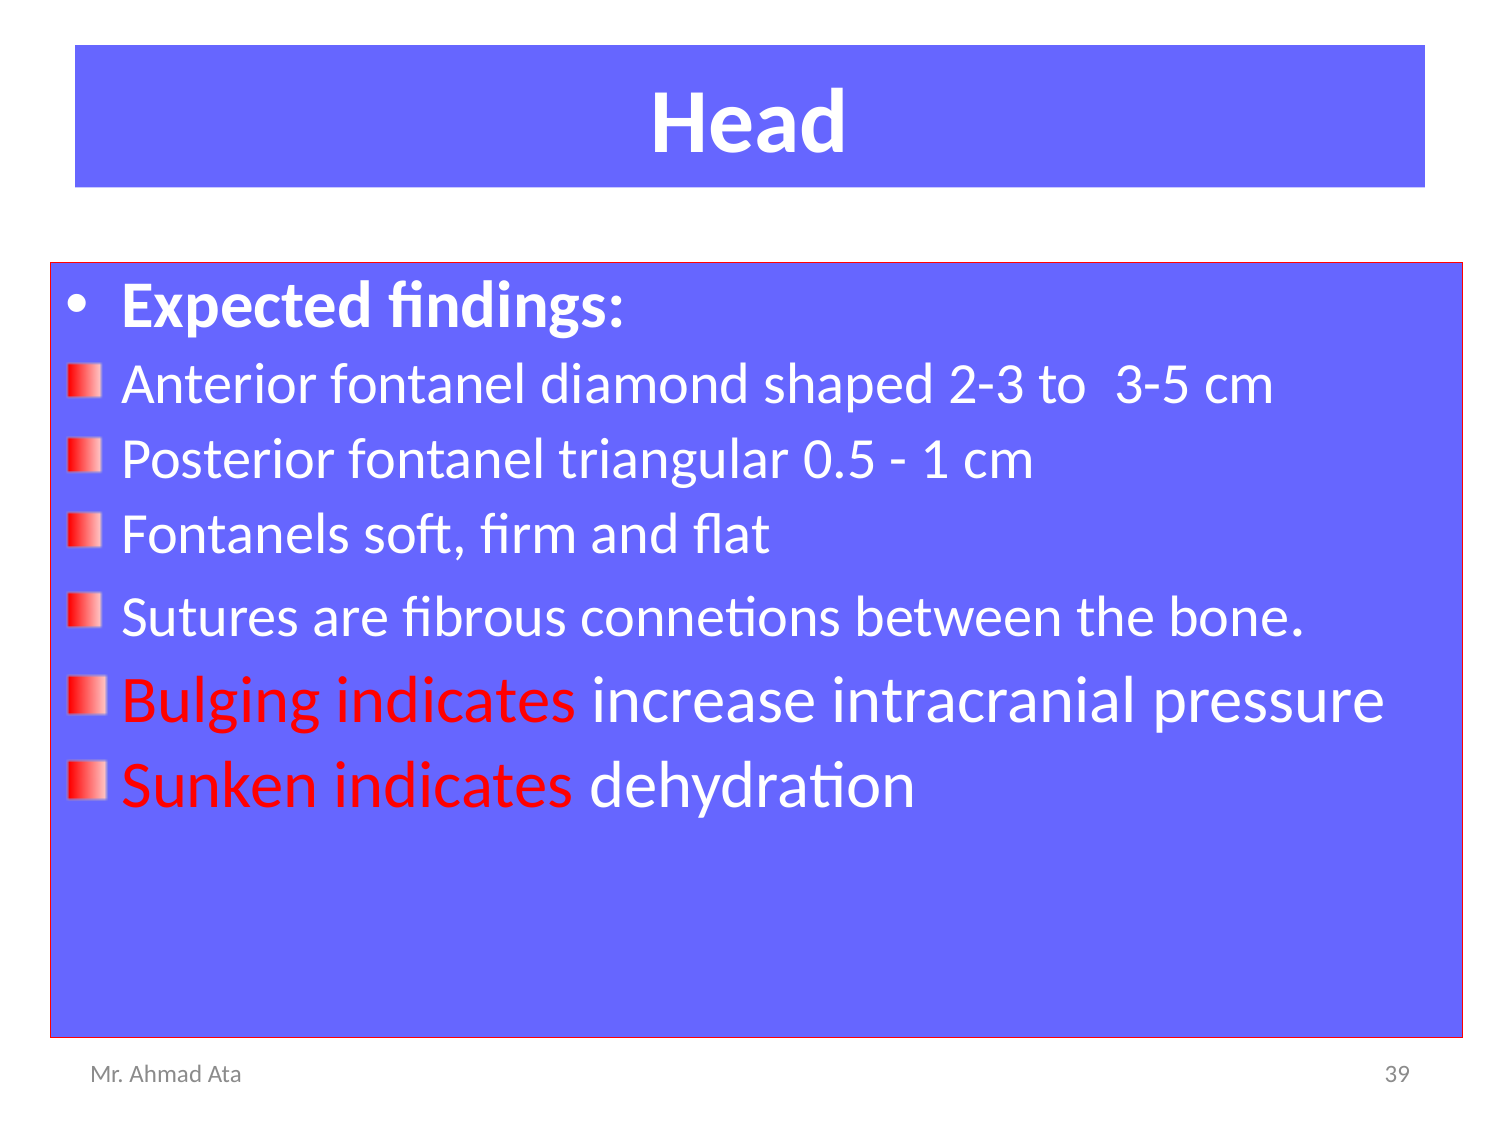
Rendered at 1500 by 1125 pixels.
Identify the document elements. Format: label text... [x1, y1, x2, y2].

picture [65, 673, 112, 720]
picture [65, 361, 106, 402]
slide_number Mr. Ahmad Ata [75, 1042, 425, 1103]
picture [65, 435, 106, 477]
picture [65, 510, 106, 552]
list Expected findings: Anterior fontanel diamond shaped 2-3 to 3-5 cm Posterior fontanel triangular 0.5 - 1 cm Fontanels soft, firm and flat Sutures are fibrous connetions between the bone. Bulging indicates increase intracranial pressure Sunken indicates dehydration [50, 262, 1463, 1038]
picture [65, 758, 112, 805]
title Head [75, 45, 1425, 188]
slide_number 39 [1074, 1042, 1425, 1103]
picture [65, 590, 106, 632]
